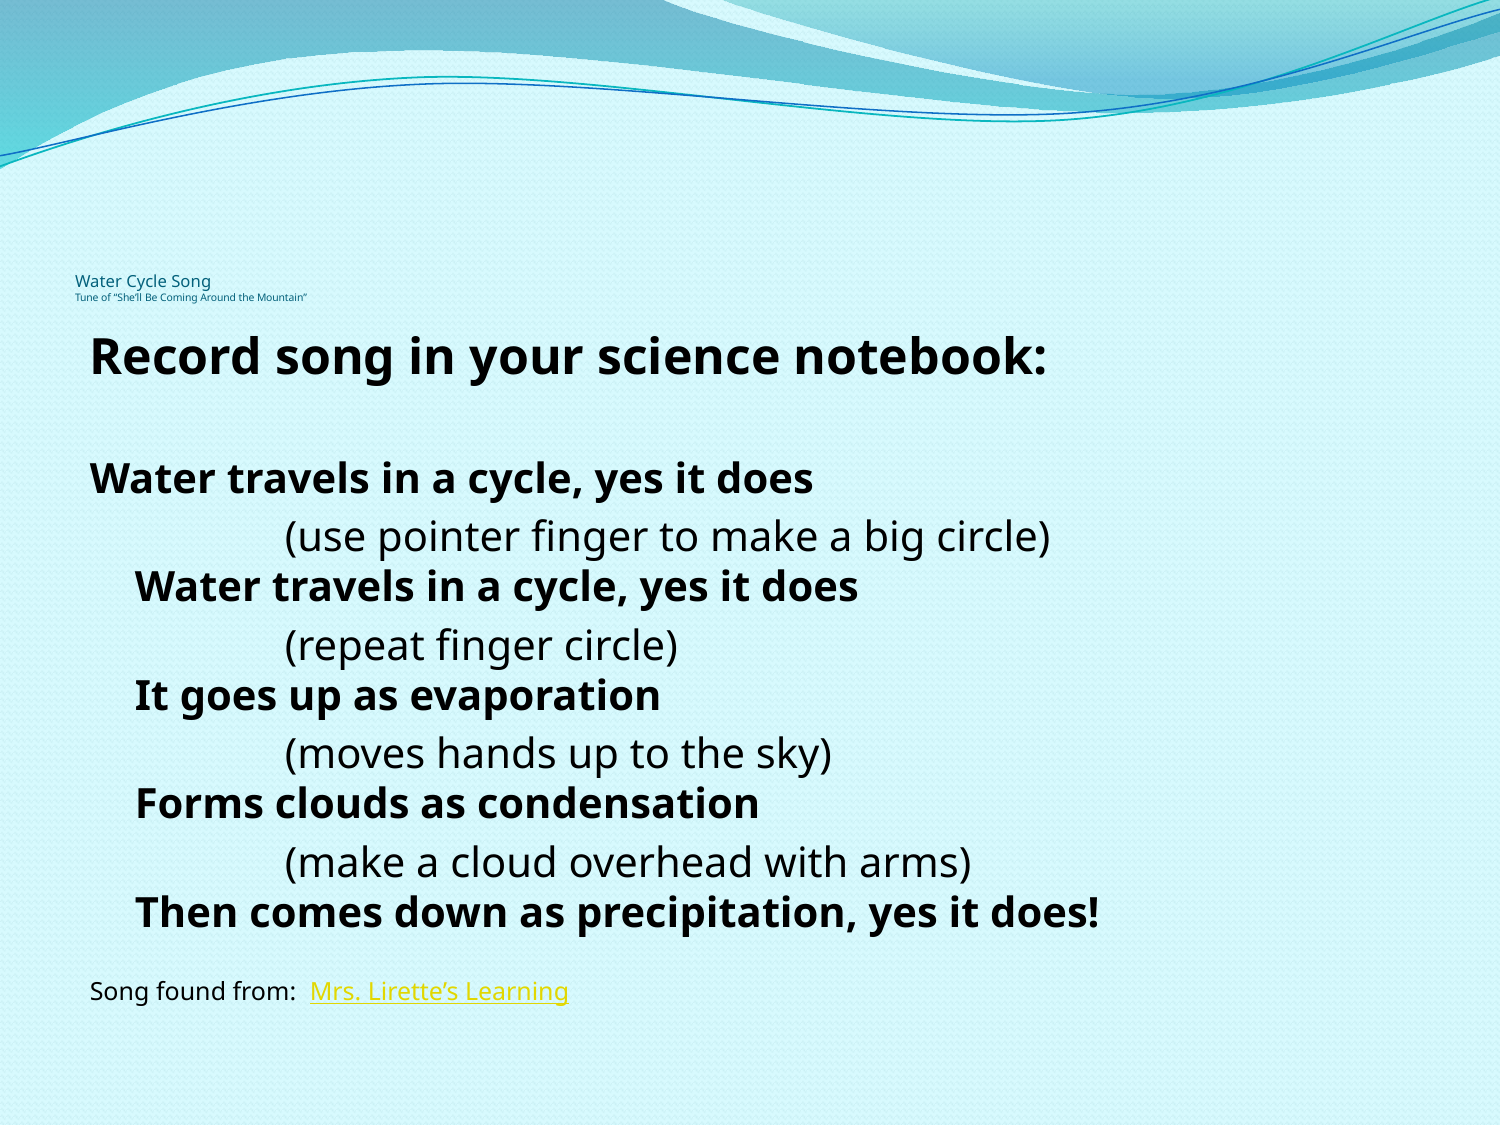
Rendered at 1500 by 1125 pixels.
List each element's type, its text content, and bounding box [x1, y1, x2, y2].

title Water Cycle Song Tune of “She’ll Be Coming Around the Mountain” [75, 115, 1425, 303]
list Record song in your science notebook: Water travels in a cycle, yes it does (use pointer finger to make a big circle) Water travels in a cycle, yes it does (repeat finger circle) It goes up as evaporation (moves hands up to the sky) Forms clouds as condensation (make a cloud overhead with arms) Then comes down as precipitation, yes it does! Song found from: Mrs. Lirette’s Learning [75, 317, 1425, 1038]
